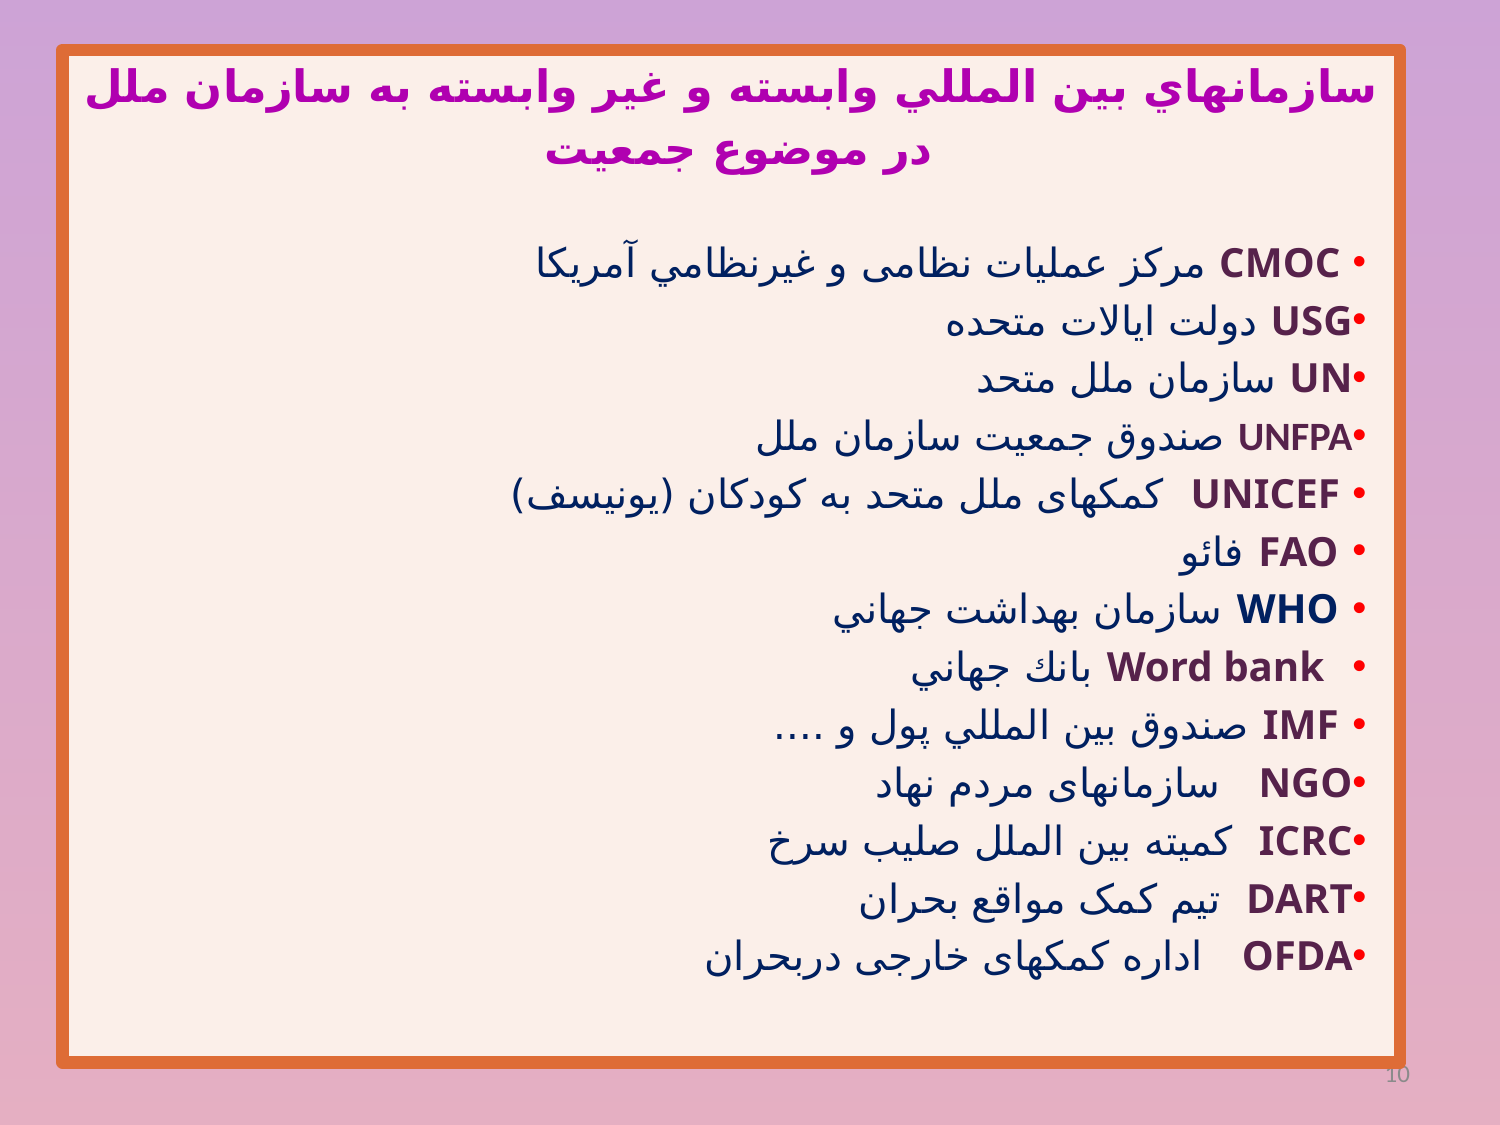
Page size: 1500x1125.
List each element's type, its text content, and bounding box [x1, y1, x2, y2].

list سازمانهاي بين المللي وابسته و غير وابسته به سازمان ملل در موضوع جمعيت CMOC مرکز عملیات نظامی و غيرنظامي آمريكا USG دولت ایالات متحده UN سازمان ملل متحد UNFPA صندوق جمعيت سازمان ملل UNICEF کمکهای ملل متحد به کودکان (يونيسف) FAO فائو WHO سازمان بهداشت جهاني Word bank بانك جهاني IMF صندوق بين المللي پول و .... NGO سازمانهای مردم نهاد ICRC کمیته بین الملل صلیب سرخ DART تیم کمک مواقع بحران OFDA اداره کمکهای خارجی دربحران [60, 48, 1402, 1065]
slide_number 10 [1074, 1042, 1425, 1103]
